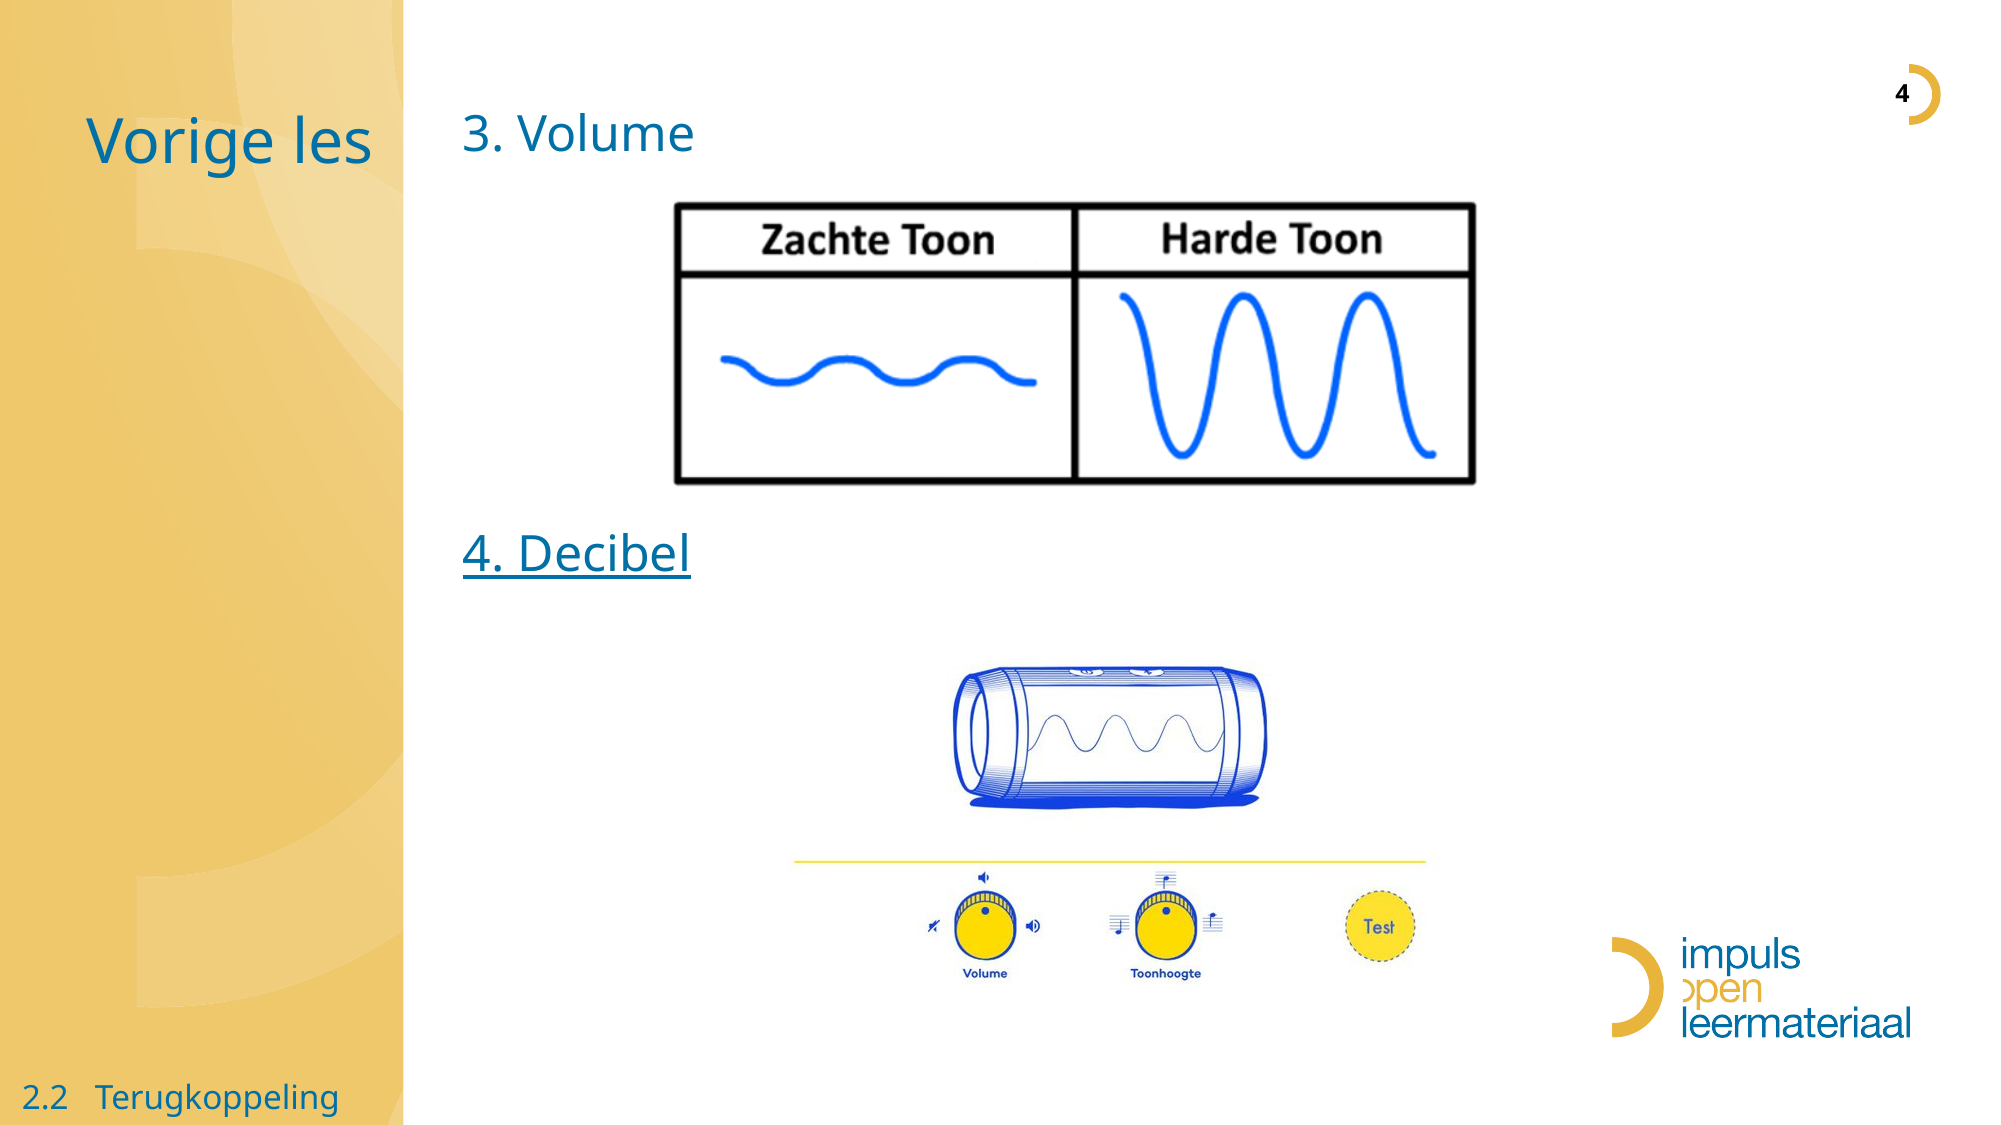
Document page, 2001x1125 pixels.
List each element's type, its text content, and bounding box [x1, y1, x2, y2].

picture [1787, 1027, 1797, 1034]
list 3. Volume 4. Decibel [462, 101, 1910, 894]
title Vorige les [47, 101, 375, 193]
picture [1865, 1027, 1875, 1034]
picture [1909, 64, 1941, 125]
picture [740, 554, 1483, 1052]
picture [1766, 1018, 1775, 1038]
text_box 2.2 Terugkoppeling [21, 1076, 348, 1116]
picture [1822, 1018, 1833, 1023]
picture [1845, 1019, 1853, 1038]
picture [668, 197, 1483, 498]
picture [1694, 1028, 1716, 1038]
picture [1612, 937, 1910, 1038]
picture [1695, 1018, 1705, 1023]
picture [1717, 1018, 1727, 1023]
picture [0, 0, 404, 1125]
picture [1752, 1018, 1761, 1038]
picture [1887, 1027, 1897, 1034]
